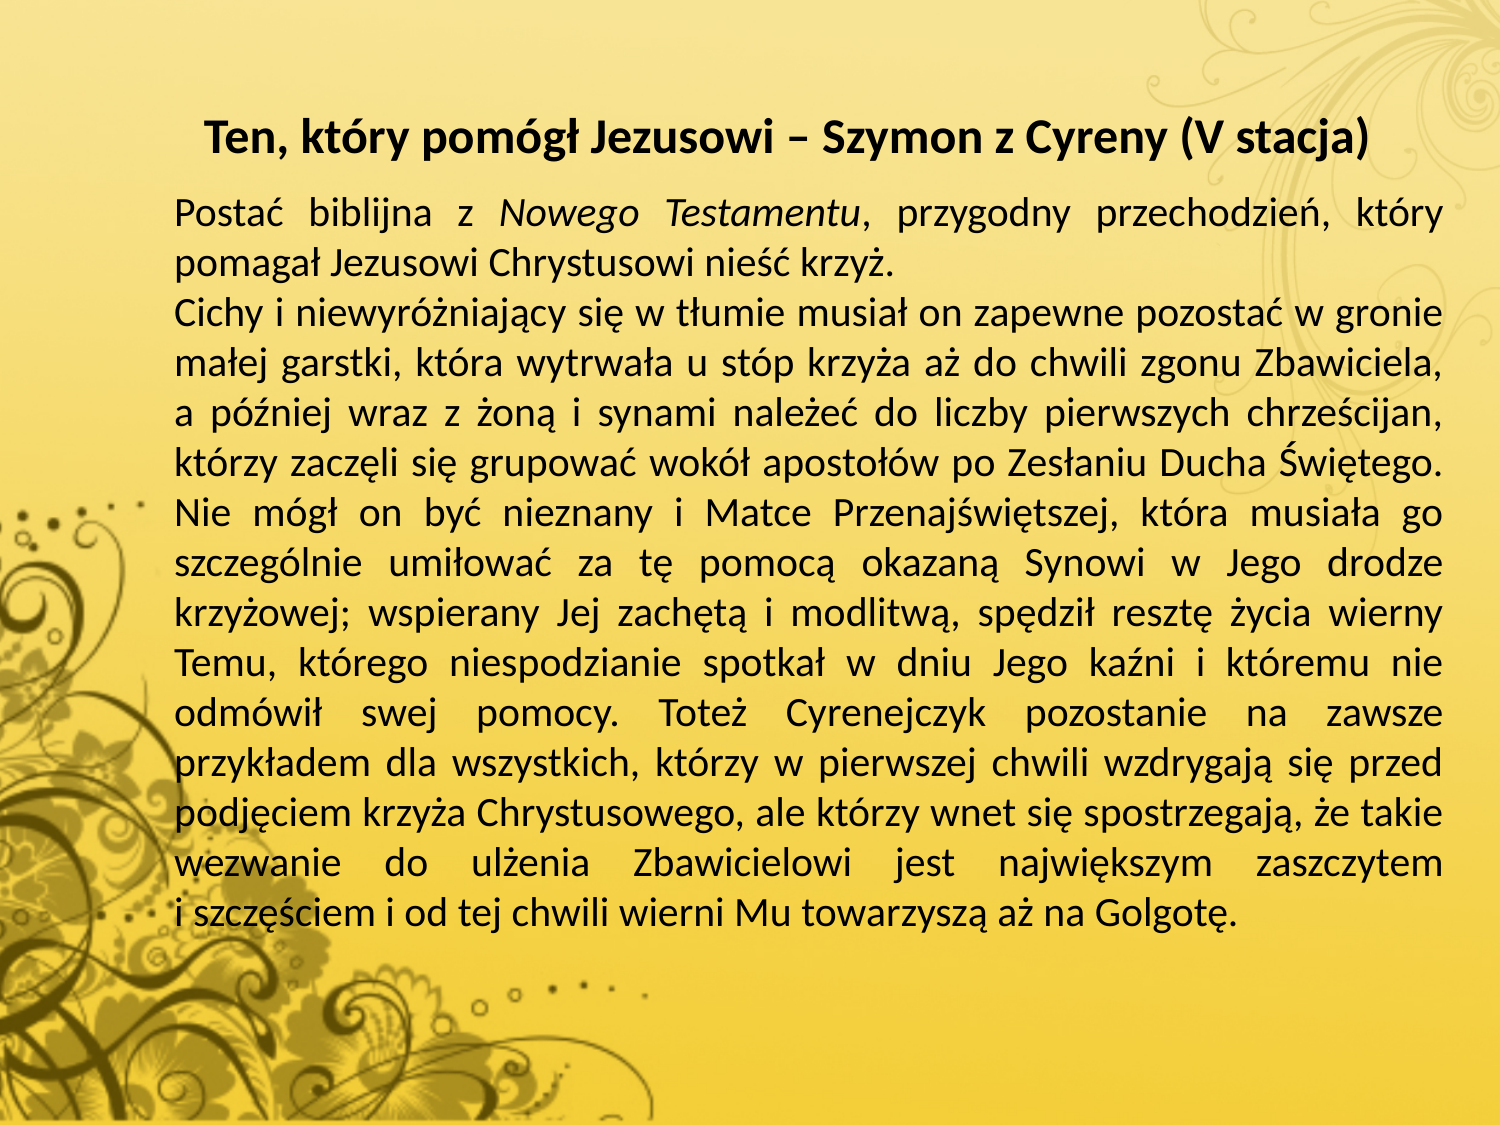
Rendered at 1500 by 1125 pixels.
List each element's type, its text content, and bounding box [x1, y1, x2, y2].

text_box Ten, który pomógł Jezusowi – Szymon z Cyreny (V stacja) [76, 96, 1412, 172]
picture [0, 0, 1500, 1125]
text_box Postać biblijna z Nowego Testamentu, przygodny przechodzień, który pomagał Jezusowi Chrystusowi nieść krzyż. Cichy i niewyróżniający się w tłumie musiał on zapewne pozostać w gronie małej garstki, która wytrwała u stóp krzyża aż do chwili zgonu Zbawiciela, a później wraz z żoną i synami należeć do liczby pierwszych chrześcijan, którzy zaczęli się grupować wokół apostołów po Zesłaniu Ducha Świętego. Nie mógł on być nieznany i Matce Przenajświętszej, która musiała go szczególnie umiłować za tę pomocą okazaną Synowi w Jego drodze krzyżowej; wspierany Jej zachętą i modlitwą, spędził resztę życia wierny Temu, którego niespodzianie spotkał w dniu Jego kaźni i któremu nie odmówił swej pomocy. Toteż Cyrenejczyk pozostanie na zawsze przykładem dla wszystkich, którzy w pierwszej chwili wzdrygają się przed podjęciem krzyża Chrystusowego, ale którzy wnet się spostrzegają, że takie wezwanie do ulżenia Zbawicielowi jest największym zaszczytem i szczęściem i od tej chwili wierni Mu towarzyszą aż na Golgotę. [159, 177, 1459, 943]
